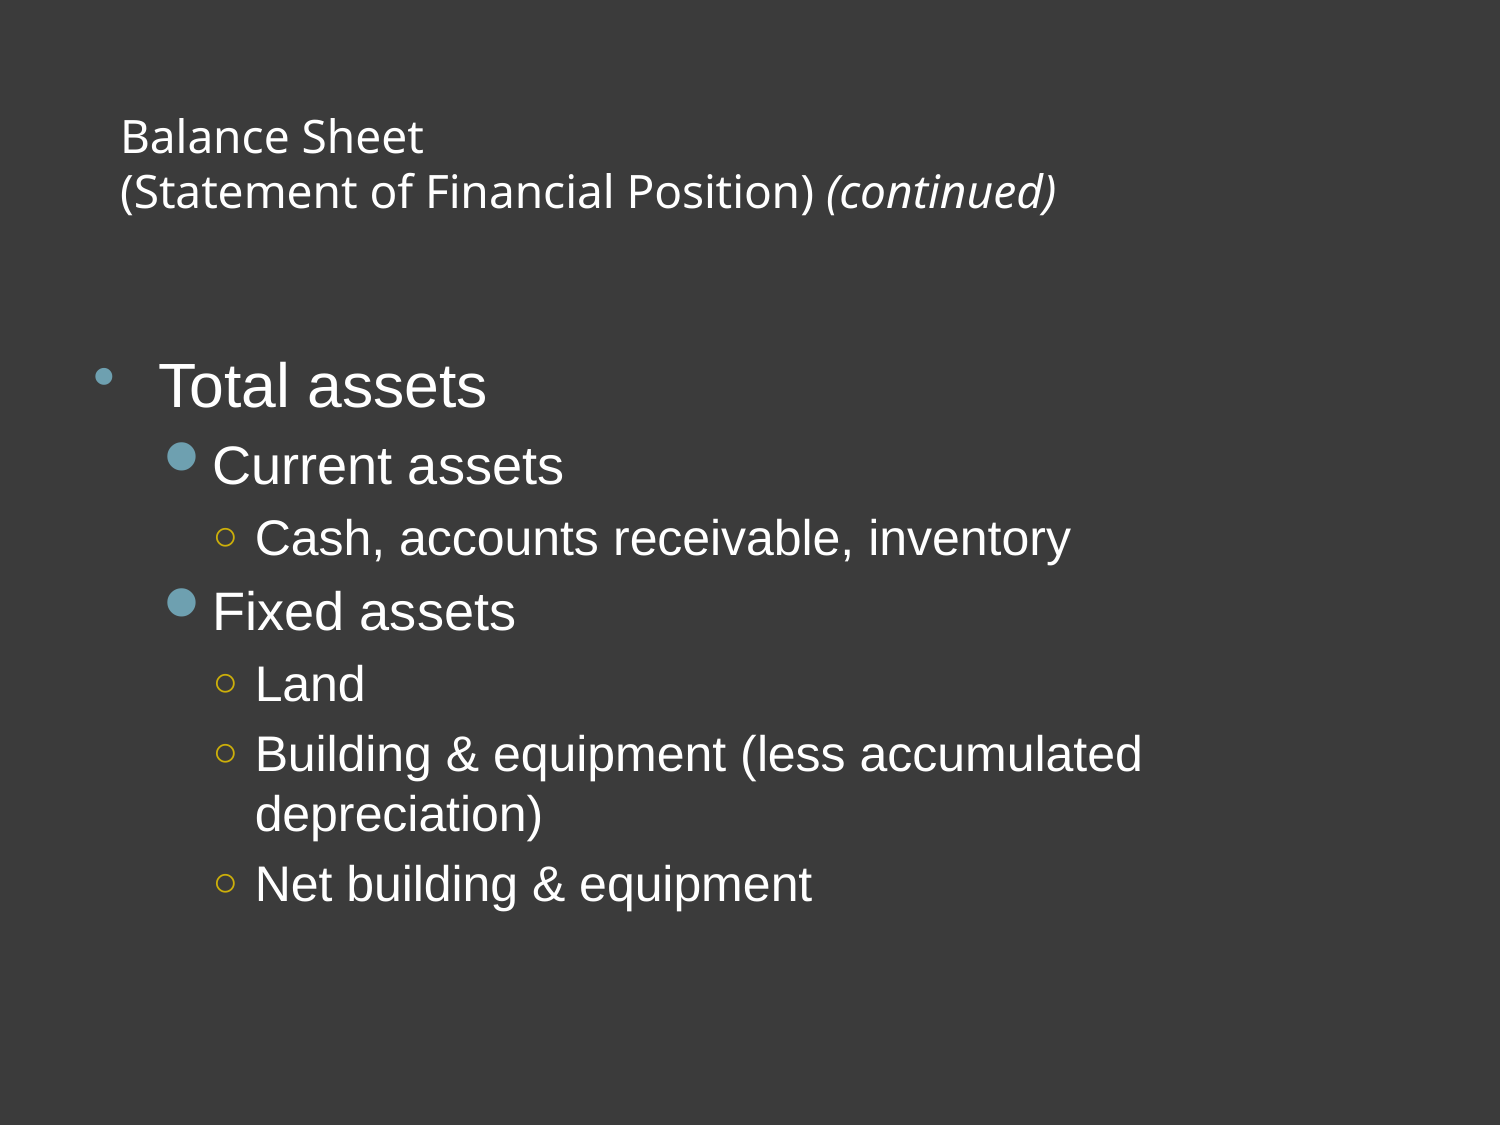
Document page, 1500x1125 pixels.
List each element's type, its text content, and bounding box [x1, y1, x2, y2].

list Total assets Current assets Cash, accounts receivable, inventory Fixed assets Land Building & equipment (less accumulated depreciation) Net building & equipment [75, 337, 1300, 1080]
title Balance Sheet (Statement of Financial Position) (continued) [112, 99, 1388, 225]
